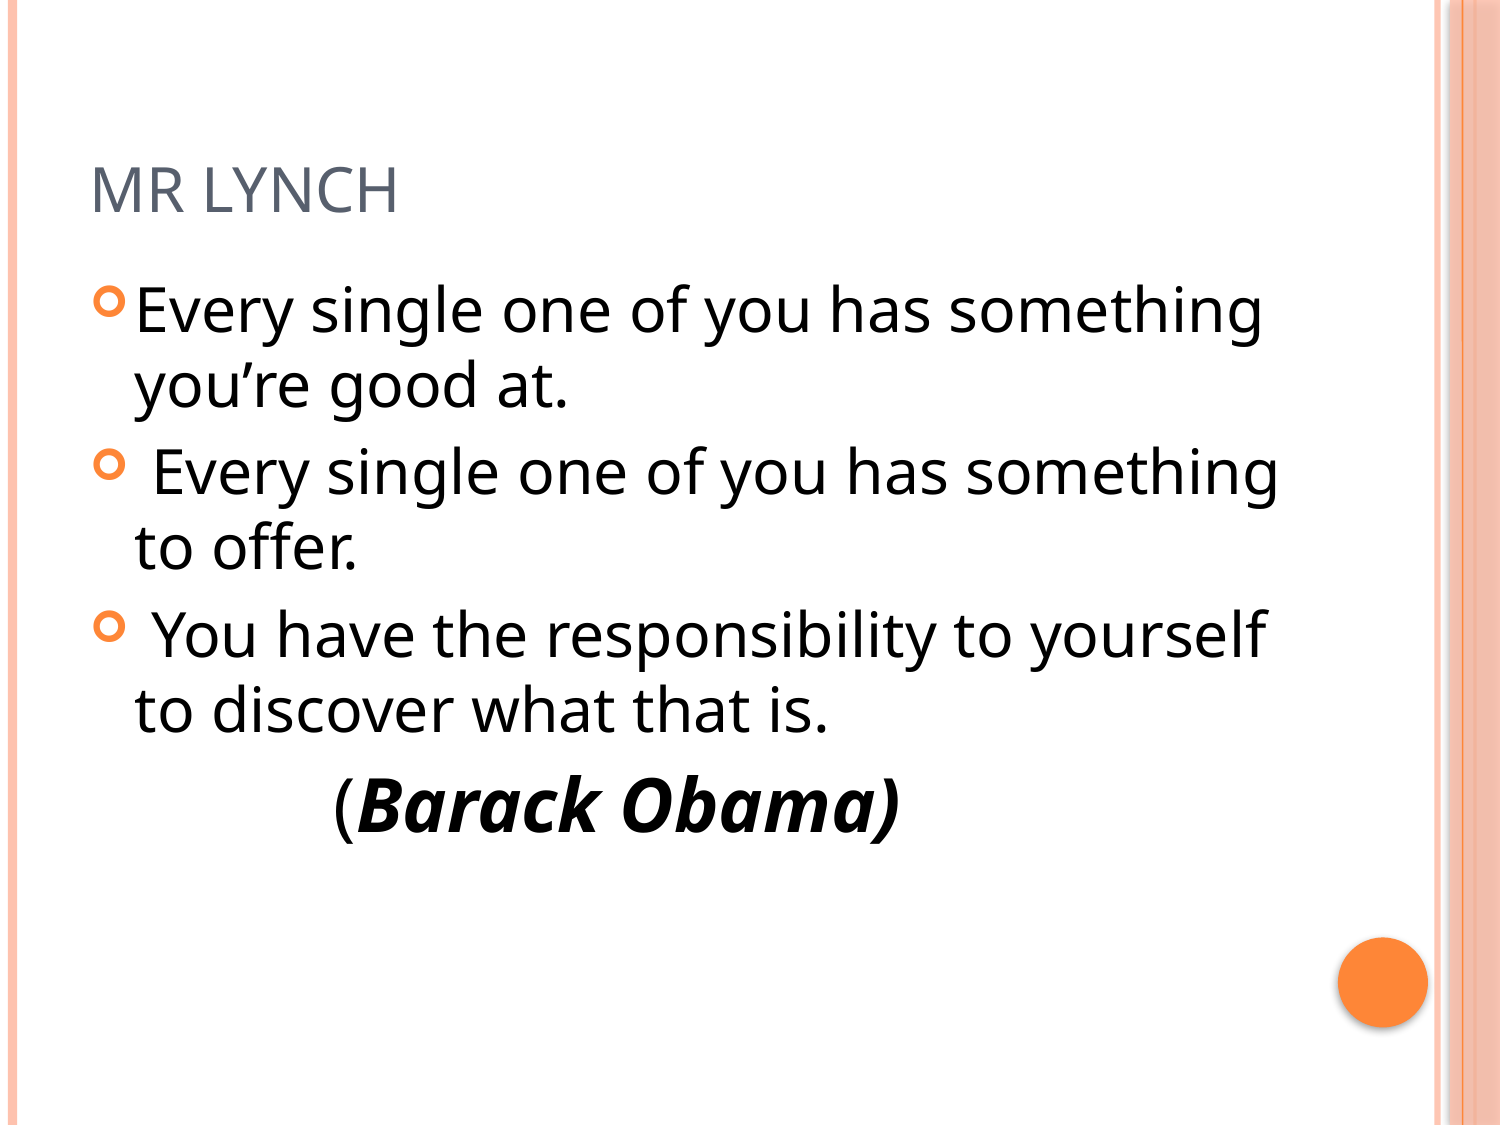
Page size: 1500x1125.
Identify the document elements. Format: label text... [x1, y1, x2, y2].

title Mr Lynch [75, 45, 1300, 233]
list Every single one of you has something you’re good at. Every single one of you has something to offer. You have the responsibility to yourself to discover what that is. (Barack Obama) [75, 262, 1300, 1062]
